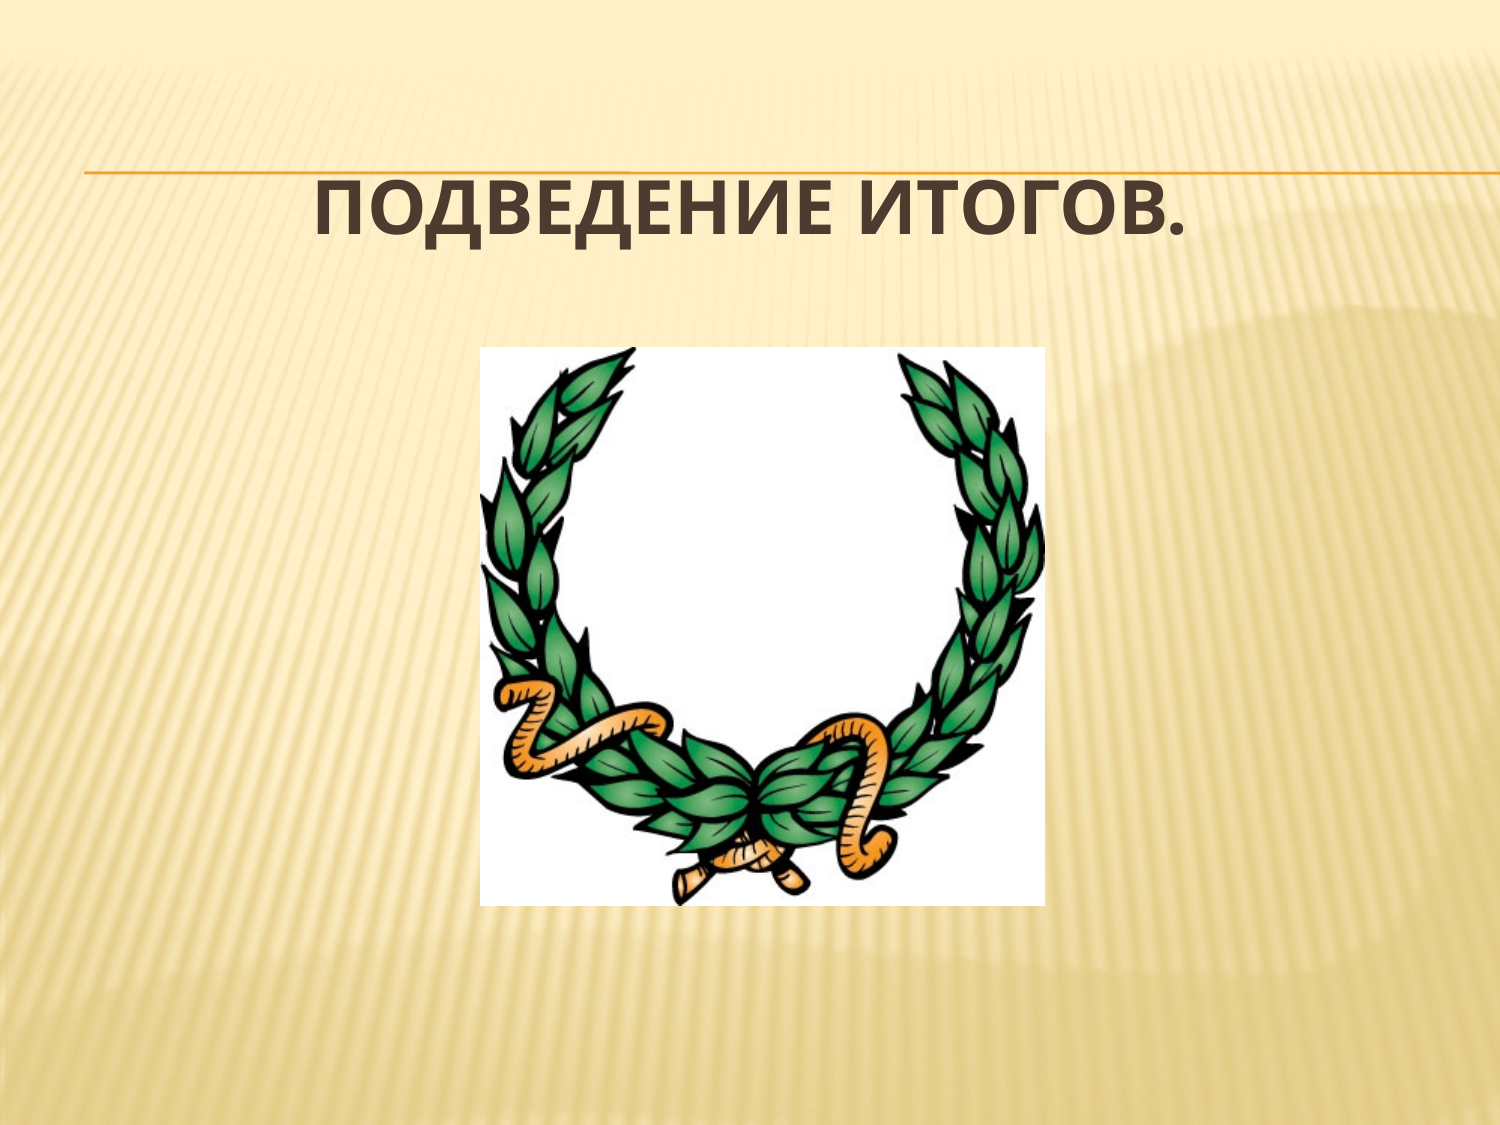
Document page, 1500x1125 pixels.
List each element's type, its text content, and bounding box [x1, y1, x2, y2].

title Подведение итогов. [75, 45, 1425, 364]
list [480, 346, 1045, 906]
